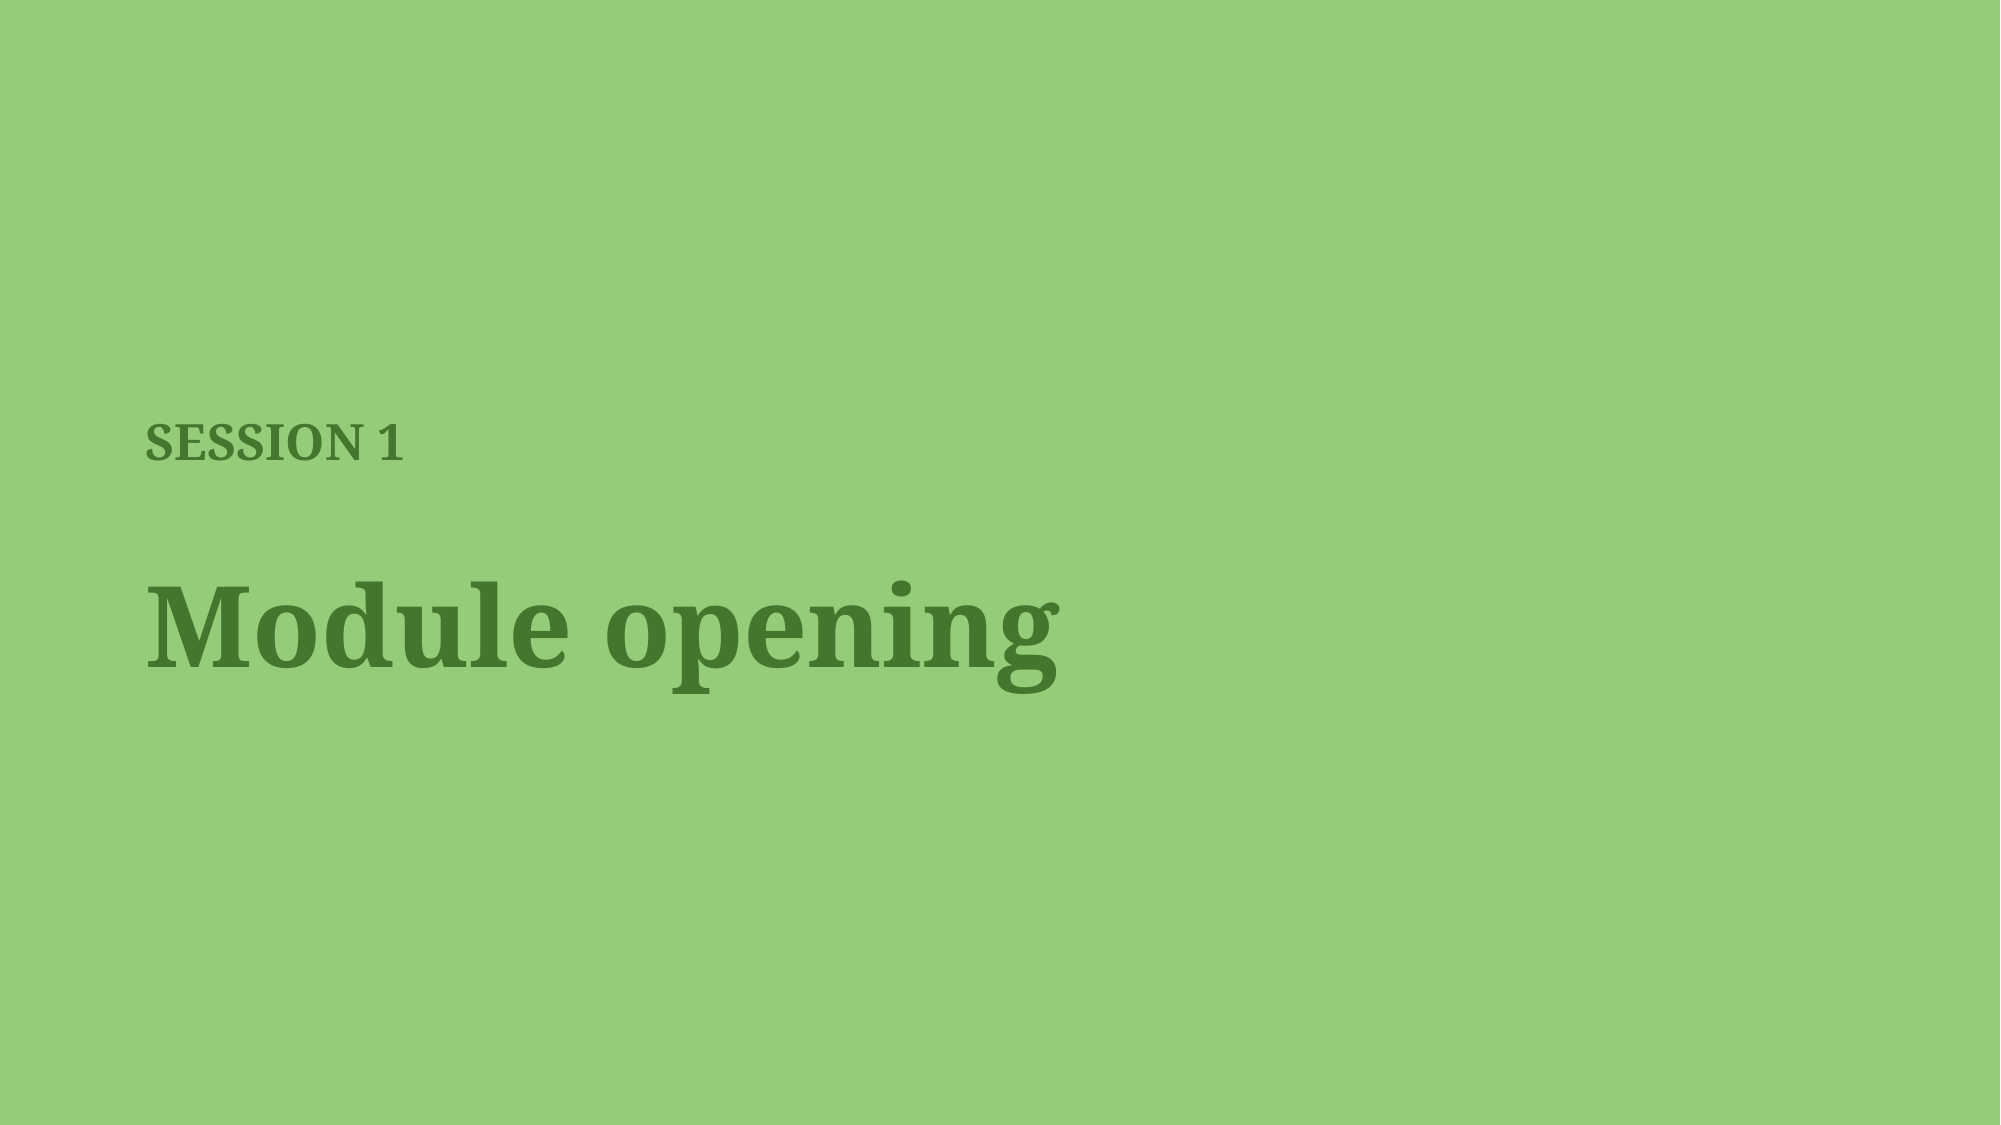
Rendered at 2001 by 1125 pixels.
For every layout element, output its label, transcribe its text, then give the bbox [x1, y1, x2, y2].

text_box SESSION 1 Module opening [130, 508, 1792, 601]
